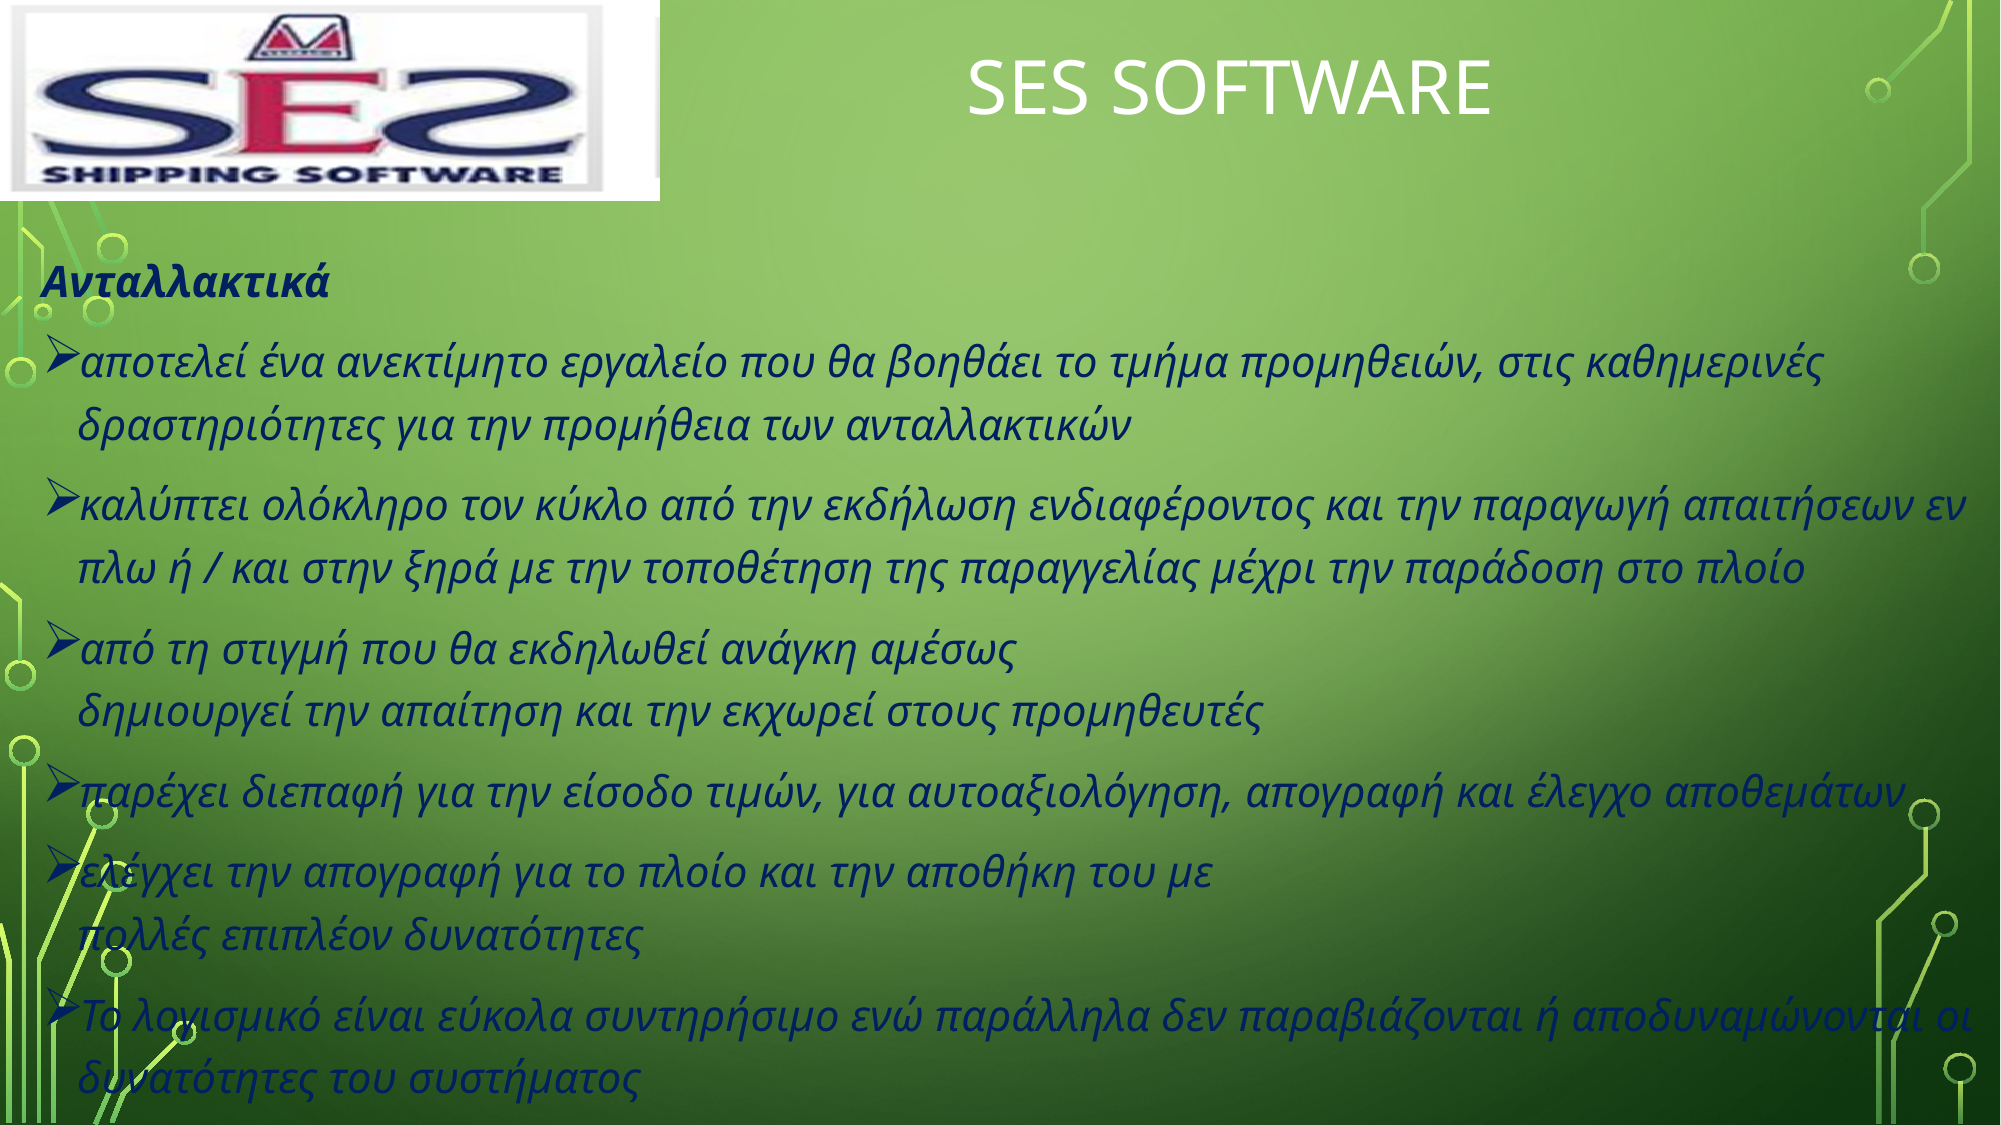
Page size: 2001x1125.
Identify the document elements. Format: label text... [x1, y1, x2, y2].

title Ses software [685, 12, 1776, 169]
list Ανταλλακτικά αποτελεί ένα ανεκτίμητο εργαλείο που θα βοηθάει το τμήμα προμηθειών, στις καθημερινές δραστηριότητες για την προμήθεια των ανταλλακτικών καλύπτει ολόκληρο τον κύκλο από την εκδήλωση ενδιαφέροντος και την παραγωγή απαιτήσεων εν πλω ή / και στην ξηρά με την τοποθέτηση της παραγγελίας μέχρι την παράδοση στο πλοίο από τη στιγμή που θα εκδηλωθεί ανάγκη αμέσως δημιουργεί την απαίτηση και την εκχωρεί στους προμηθευτές παρέχει διεπαφή για την είσοδο τιμών, για αυτοαξιολόγηση, απογραφή και έλεγχο αποθεμάτων ελέγχει την απογραφή για το πλοίο και την αποθήκη του με πολλές επιπλέον δυνατότητες Το λογισμικό είναι εύκολα συντηρήσιμο ενώ παράλληλα δεν παραβιάζονται ή αποδυναμώνονται οι δυνατότητες του συστήματος [27, 235, 2000, 1125]
picture [0, 0, 661, 201]
